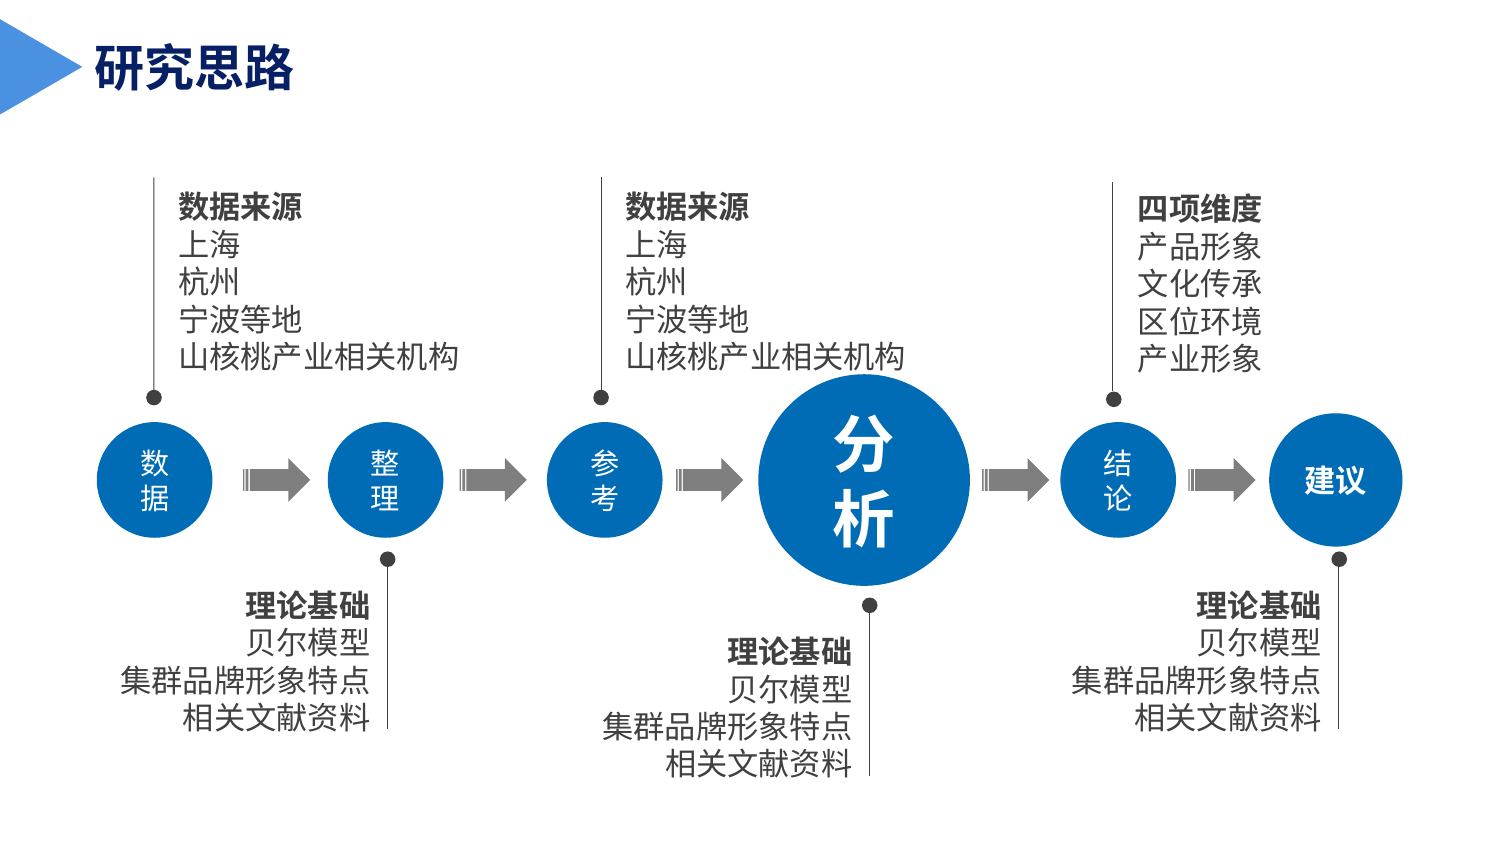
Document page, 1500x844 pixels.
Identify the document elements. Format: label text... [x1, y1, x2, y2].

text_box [96, 374, 1403, 586]
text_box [593, 177, 924, 406]
text_box 研究思路 [79, 29, 310, 105]
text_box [1105, 182, 1279, 408]
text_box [146, 177, 477, 406]
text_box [1055, 551, 1347, 746]
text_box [585, 597, 878, 792]
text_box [103, 551, 396, 746]
text_box [0, 19, 83, 115]
